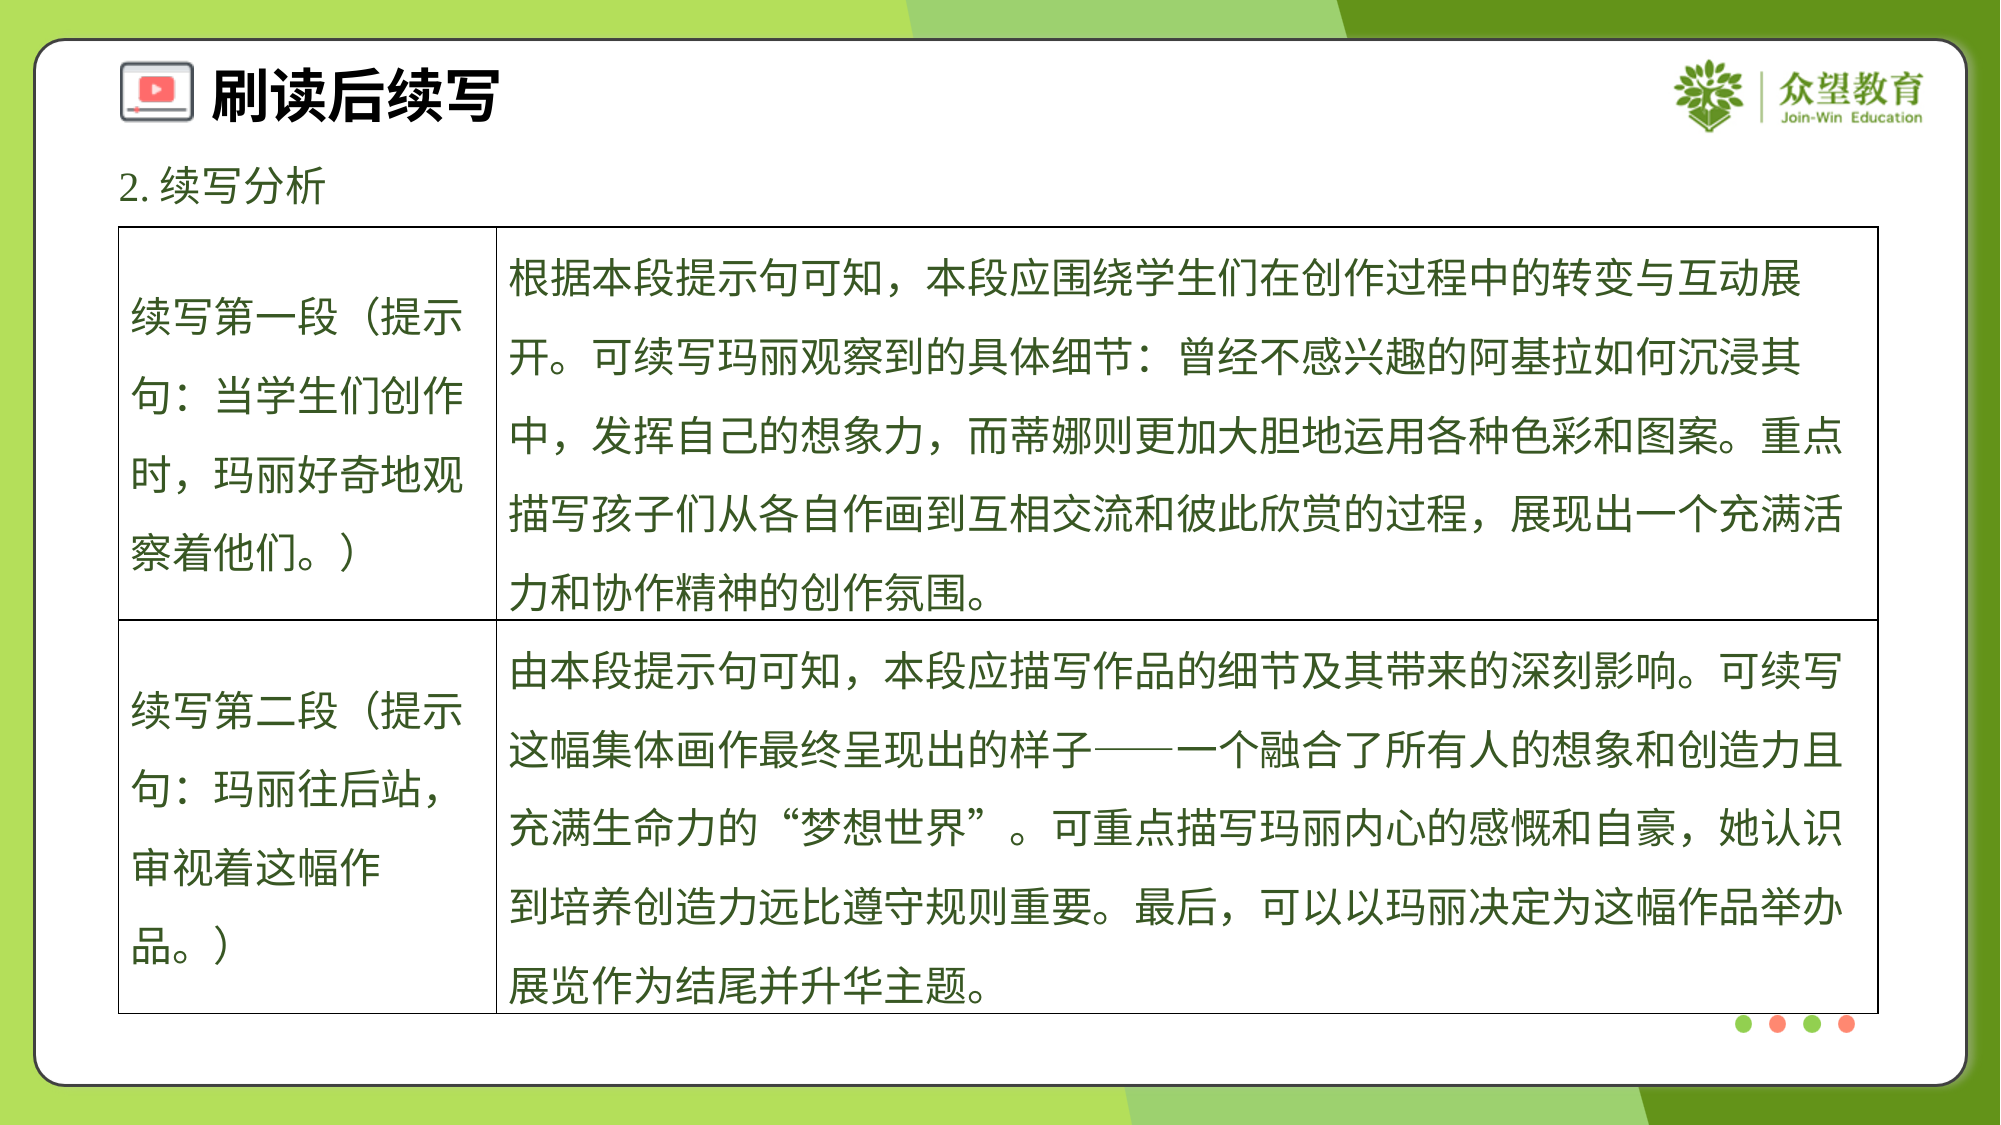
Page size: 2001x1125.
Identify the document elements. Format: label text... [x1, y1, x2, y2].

picture [0, 0, 2000, 1125]
table_cell 续写第二段（提示句：玛丽往后站，审视着这幅作品。） [119, 621, 496, 1013]
table_header 根据本段提示句可知，本段应围绕学生们在创作过程中的转变与互动展开。可续写玛丽观察到的具体细节：曾经不感兴趣的阿基拉如何沉浸其中，发挥自己的想象力，而蒂娜则更加大胆地运用各种色彩和图案。重点描写孩子们从各自作画到互相交流和彼此欣赏的过程，展现出一个充满活力和协作精神的创作氛围。 [497, 228, 1877, 619]
text_box 2.续写分析 [118, 147, 1883, 206]
table_header 续写第一段（提示句：当学生们创作时，玛丽好奇地观察着他们。） [119, 228, 496, 619]
table_cell 由本段提示句可知，本段应描写作品的细节及其带来的深刻影响。可续写这幅集体画作最终呈现出的样子——一个融合了所有人的想象和创造力且充满生命力的“梦想世界”。可重点描写玛丽内心的感慨和自豪，她认识到培养创造力远比遵守规则重要。最后，可以以玛丽决定为这幅作品举办展览作为结尾并升华主题。 [497, 621, 1877, 1013]
